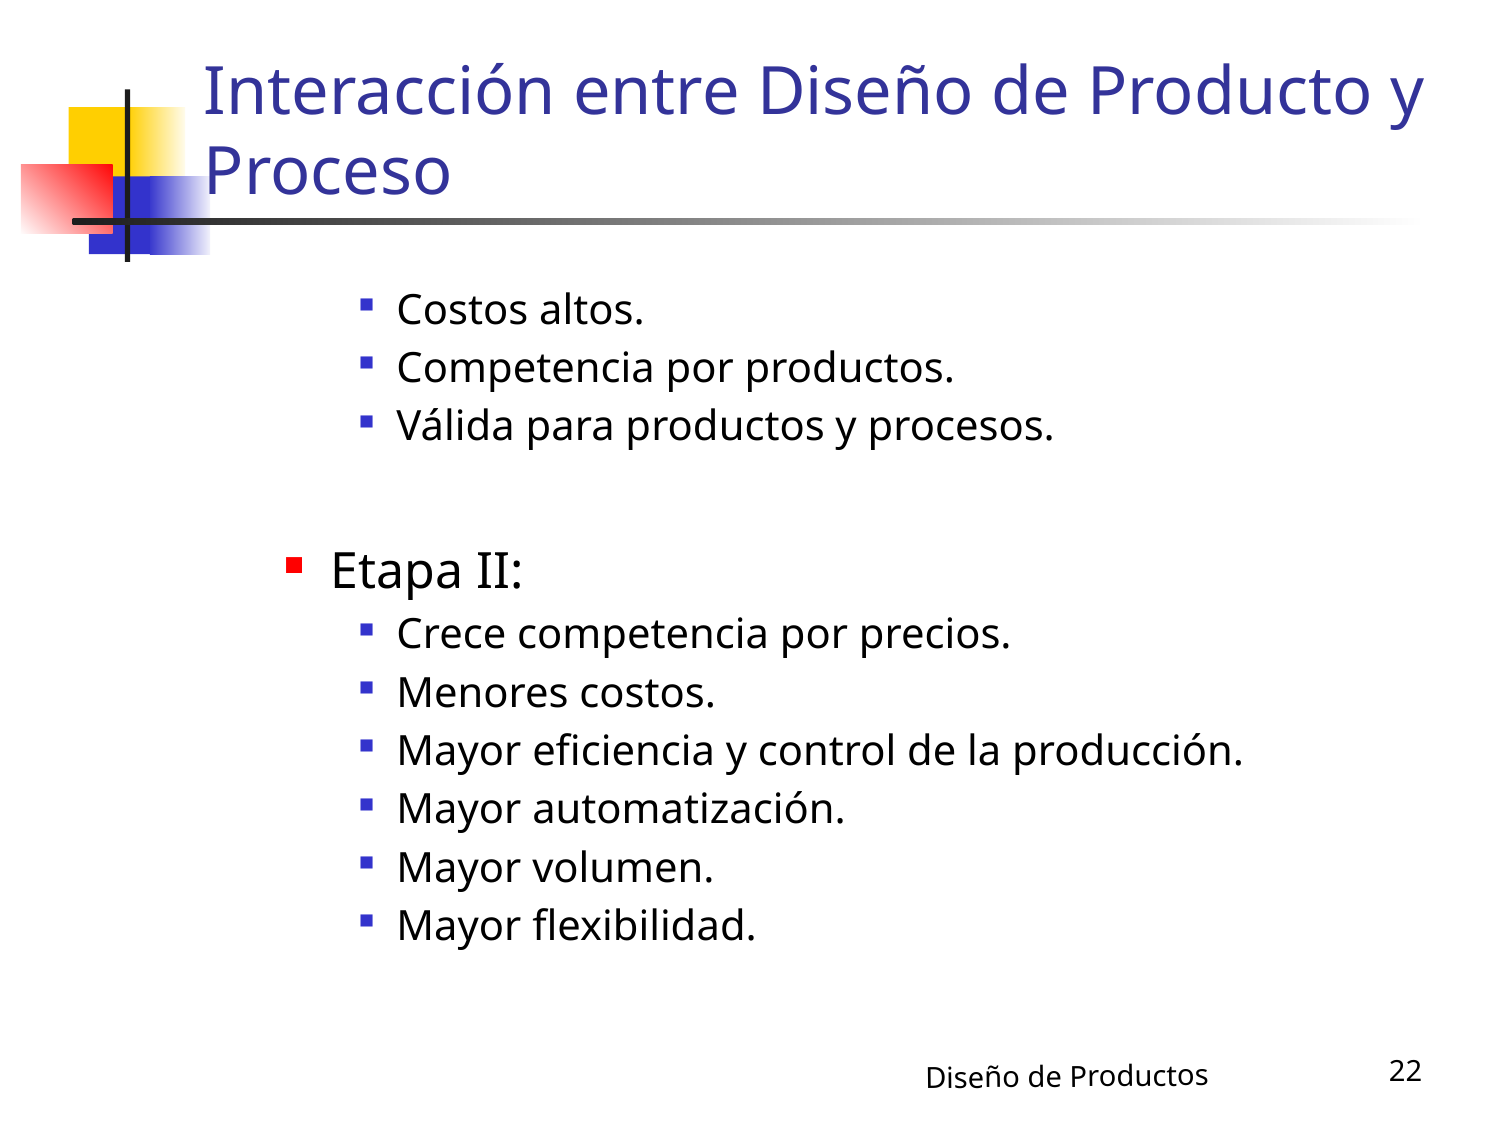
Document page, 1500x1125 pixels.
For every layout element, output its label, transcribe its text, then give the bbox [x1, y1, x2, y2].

title Interacción entre Diseño de Producto y Proceso [188, 27, 1468, 216]
footer Diseño de Productos [794, 1028, 1422, 1109]
slide_number 22 [1124, 1024, 1438, 1101]
list Costos altos. Competencia por productos. Válida para productos y procesos. Etapa II: Crece competencia por precios. Menores costos. Mayor eficiencia y control de la producción. Mayor automatización. Mayor volumen. Mayor flexibilidad. [193, 274, 1470, 1007]
